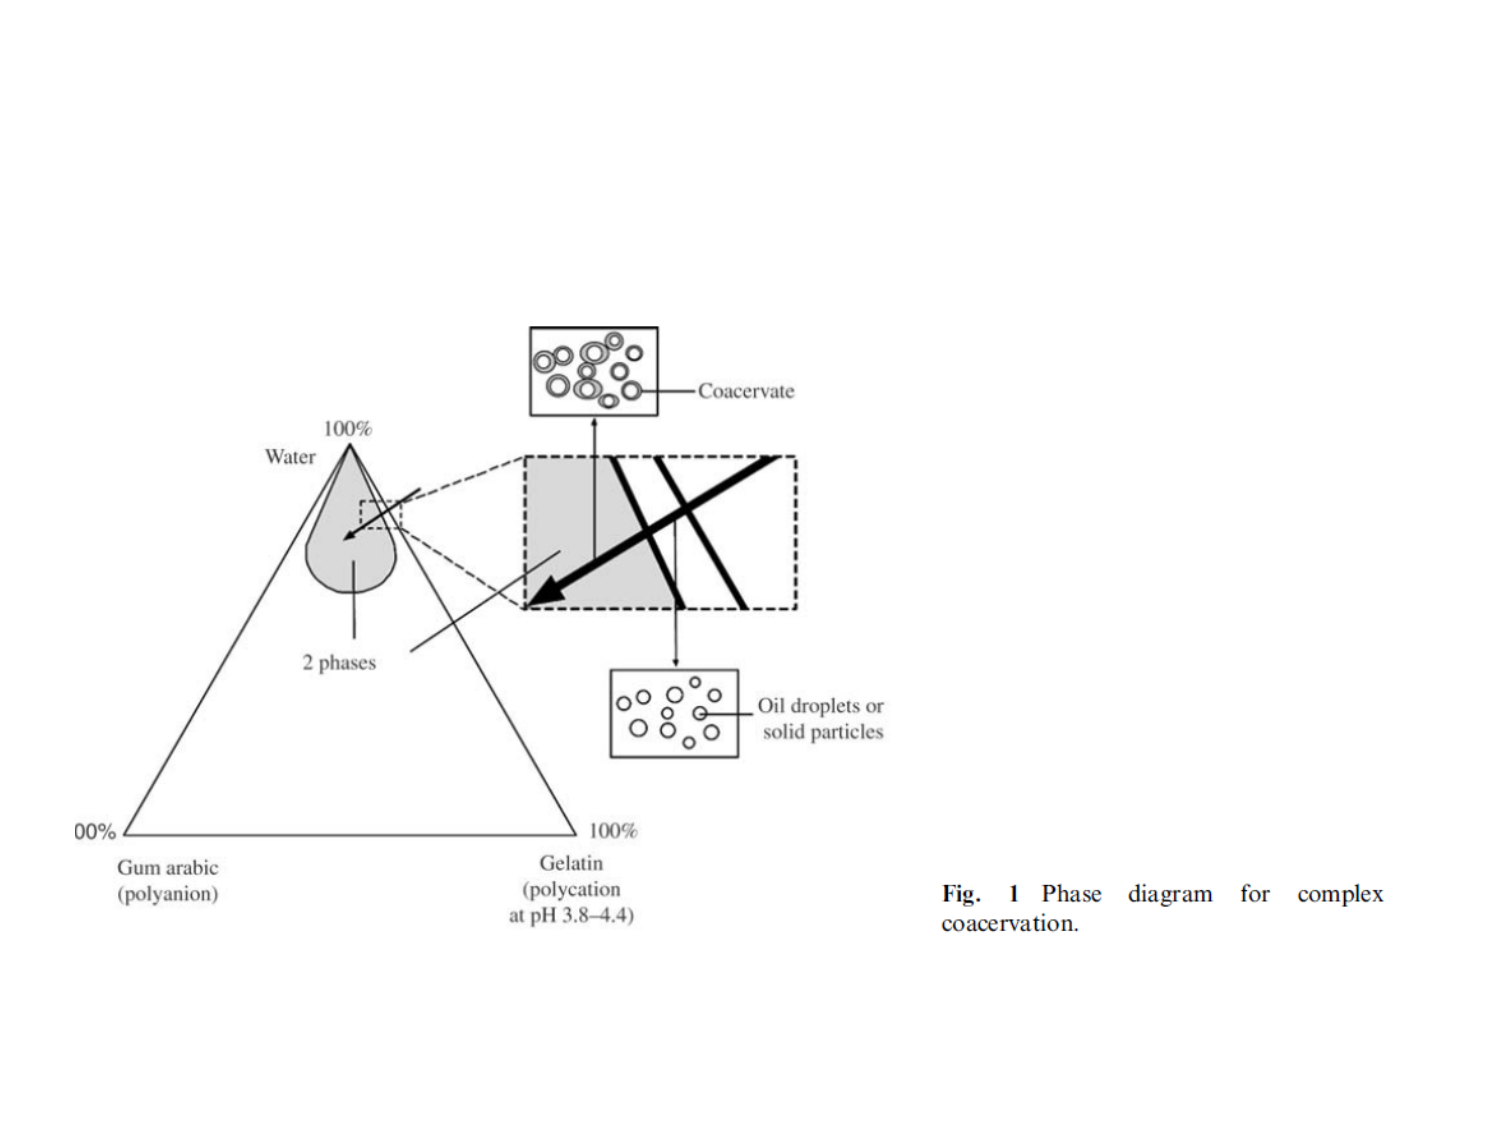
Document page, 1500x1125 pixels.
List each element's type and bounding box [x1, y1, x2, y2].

list [74, 306, 1426, 962]
